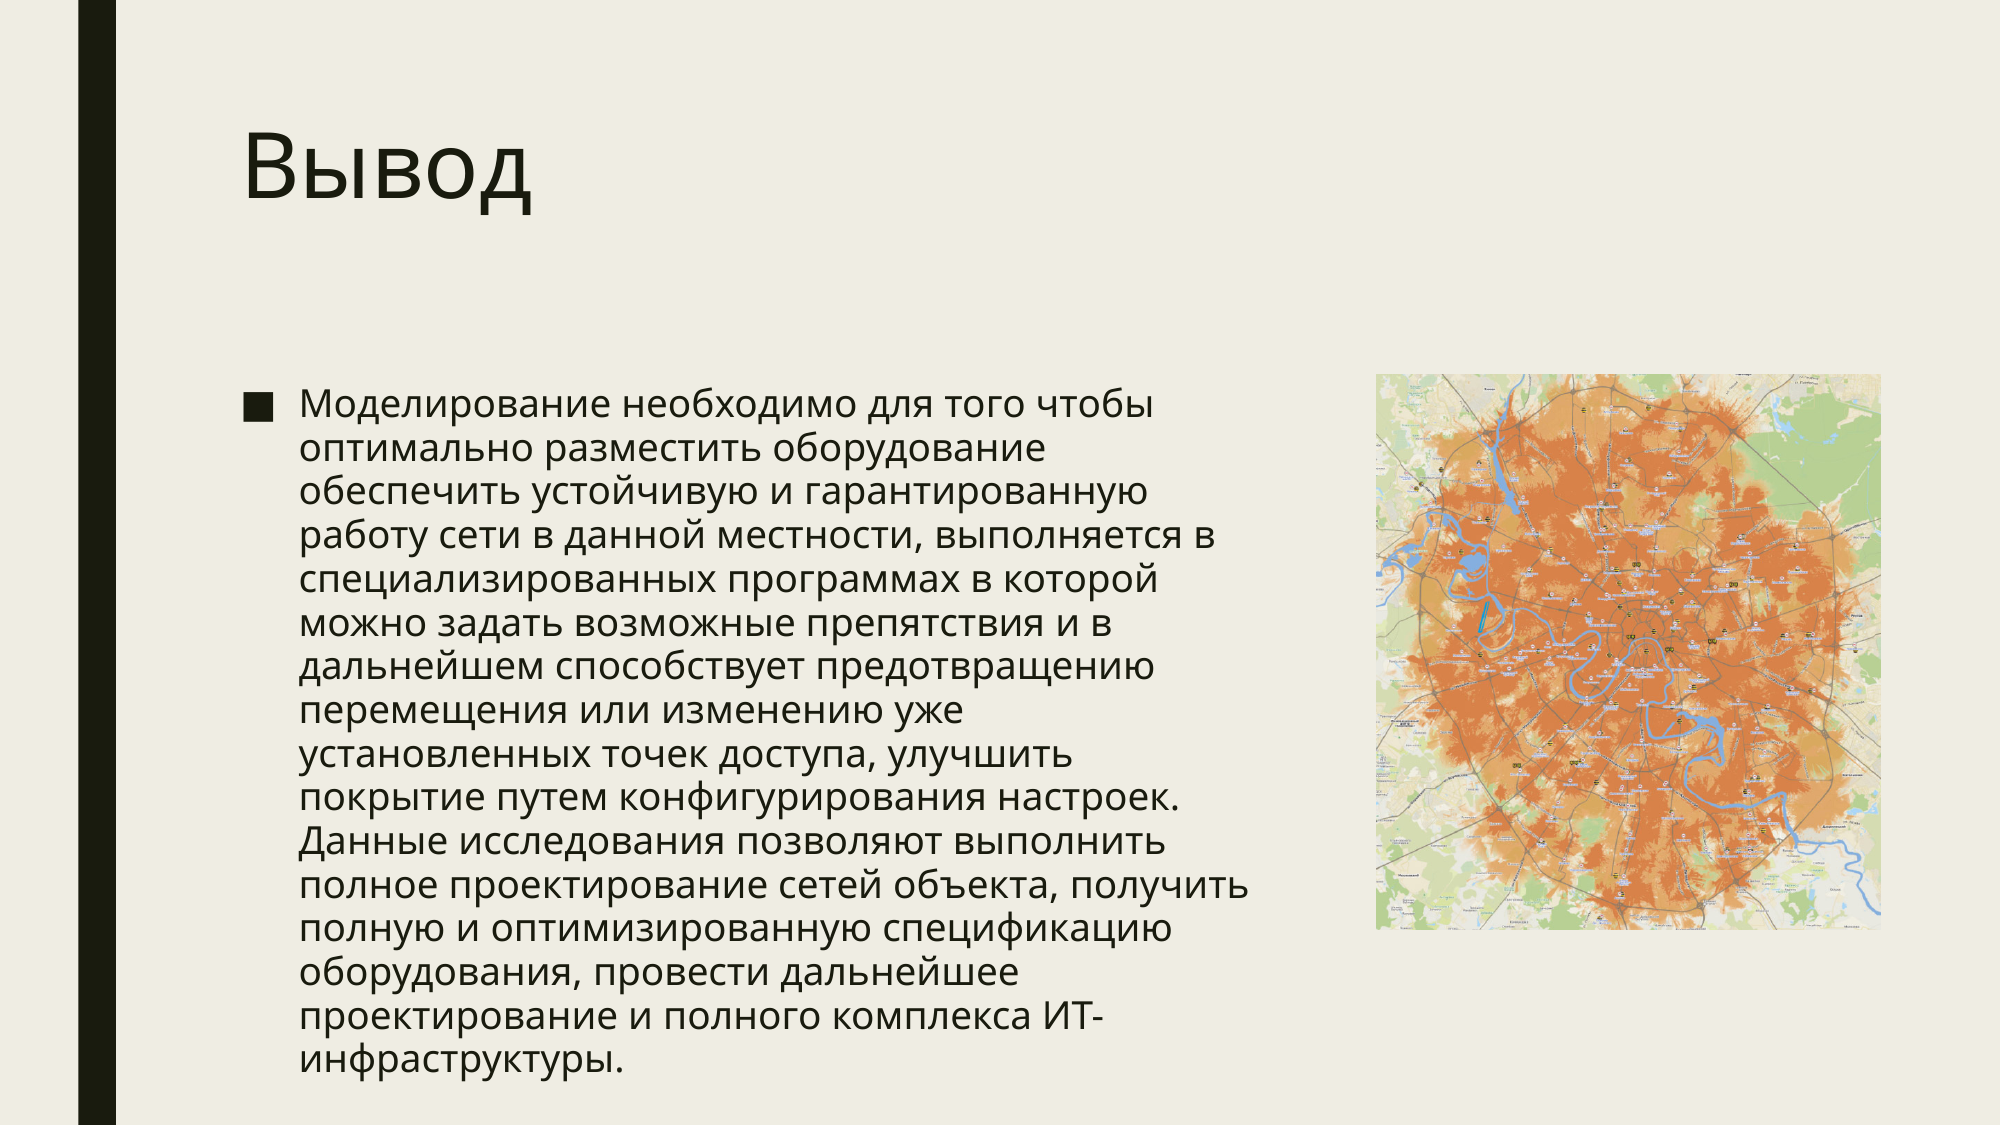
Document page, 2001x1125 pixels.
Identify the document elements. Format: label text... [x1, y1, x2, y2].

picture [1376, 374, 1881, 930]
title Вывод [225, 112, 1800, 357]
list Моделирование необходимо для того чтобы оптимально разместить оборудование обеспечить устойчивую и гарантированную работу сети в данной местности, выполняется в специализированных программах в которой можно задать возможные препятствия и в дальнейшем способствует предотвращению перемещения или изменению уже установленных точек доступа, улучшить покрытие путем конфигурирования настроек. Данные исследования позволяют выполнить полное проектирование сетей объекта, получить полную и оптимизированную спецификацию оборудования, провести дальнейшее проектирование и полного комплекса ИТ-инфраструктуры. [225, 375, 1268, 1091]
